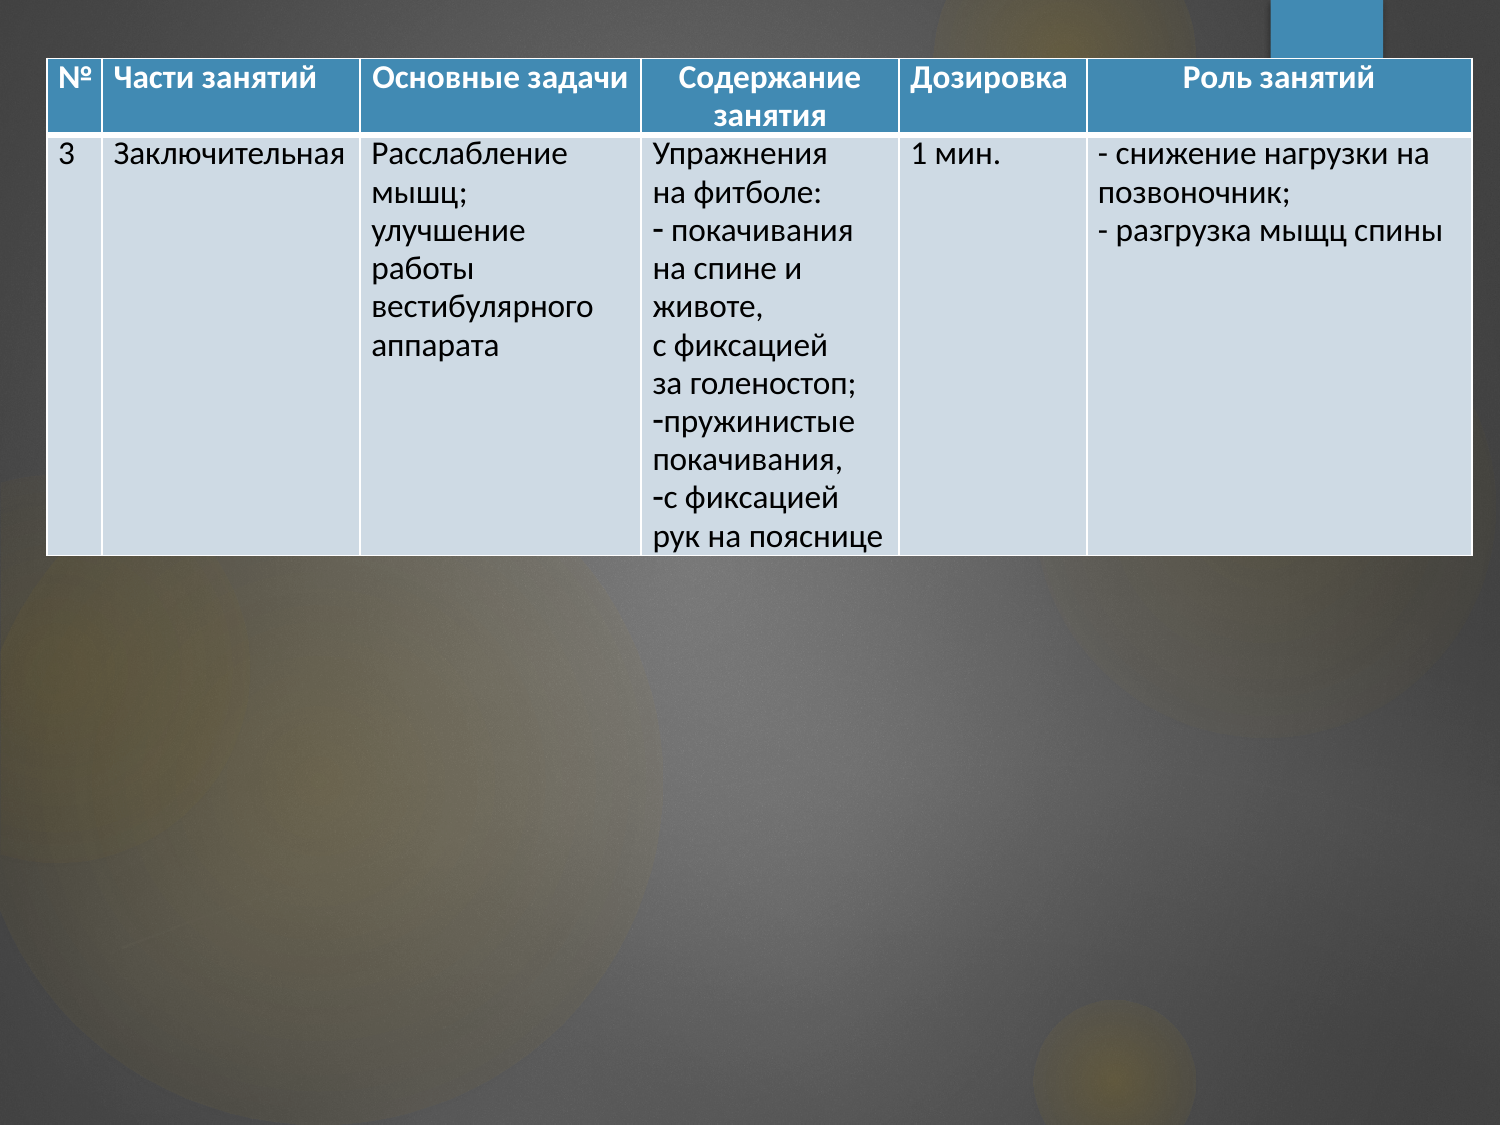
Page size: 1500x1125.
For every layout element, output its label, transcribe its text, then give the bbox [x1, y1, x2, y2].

table_cell 3 [48, 138, 101, 555]
table_header № [48, 59, 101, 132]
table_cell - снижение нагрузки на позвоночник; - разгрузка мыщц спины [1088, 138, 1471, 555]
table_header Дозировка [900, 59, 1086, 132]
table_cell Заключительная [103, 138, 359, 555]
table_cell Упражнения на фитболе: покачивания на спине и животе, с фиксацией за голеностоп; пружинистые покачивания, с фиксацией рук на пояснице [642, 138, 898, 555]
table_cell 1 мин. [900, 138, 1086, 555]
table_header Основные задачи [361, 59, 640, 132]
table_cell Расслабление мышц; улучшение работы вестибулярного аппарата [361, 138, 640, 555]
table_header Содержание занятия [642, 59, 898, 132]
table_header Роль занятий [1088, 59, 1471, 132]
table_header Части занятий [103, 59, 359, 132]
